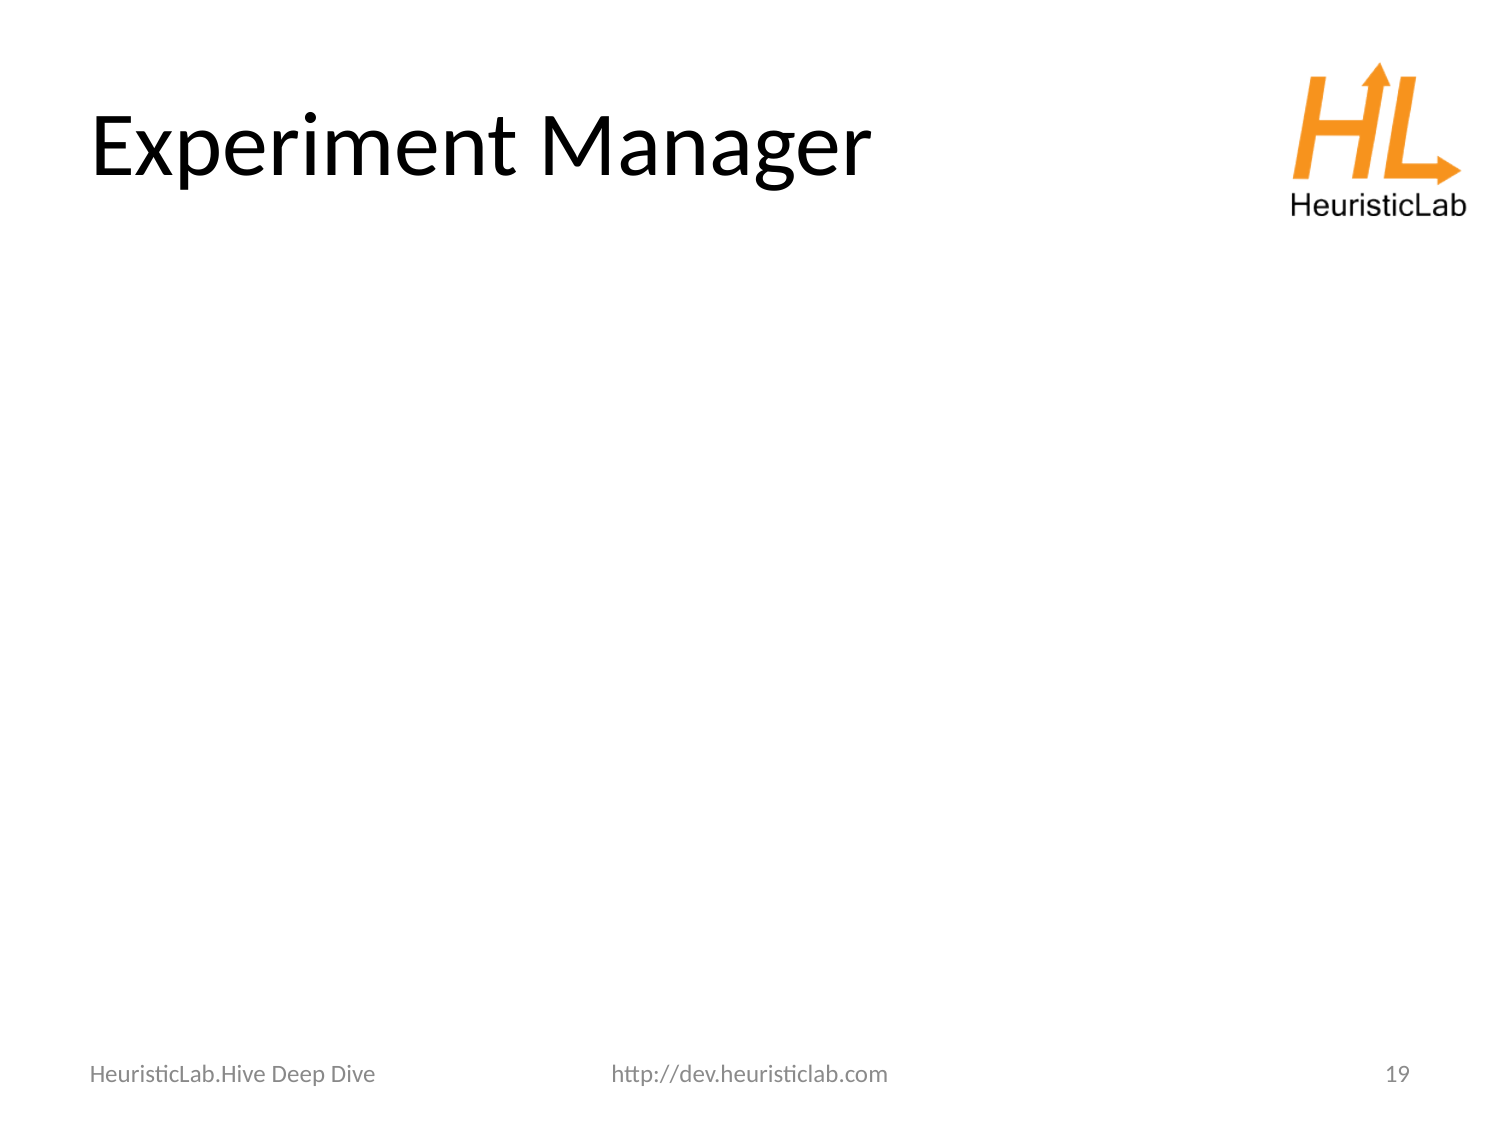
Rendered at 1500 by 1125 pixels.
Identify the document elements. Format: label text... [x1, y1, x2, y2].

title Experiment Manager [74, 44, 1282, 233]
text_box 19 [1074, 1042, 1425, 1103]
text_box http://dev.heuristiclab.com [512, 1042, 988, 1103]
picture [1281, 27, 1474, 244]
text_box HeuristicLab.Hive Deep Dive [75, 1042, 425, 1103]
